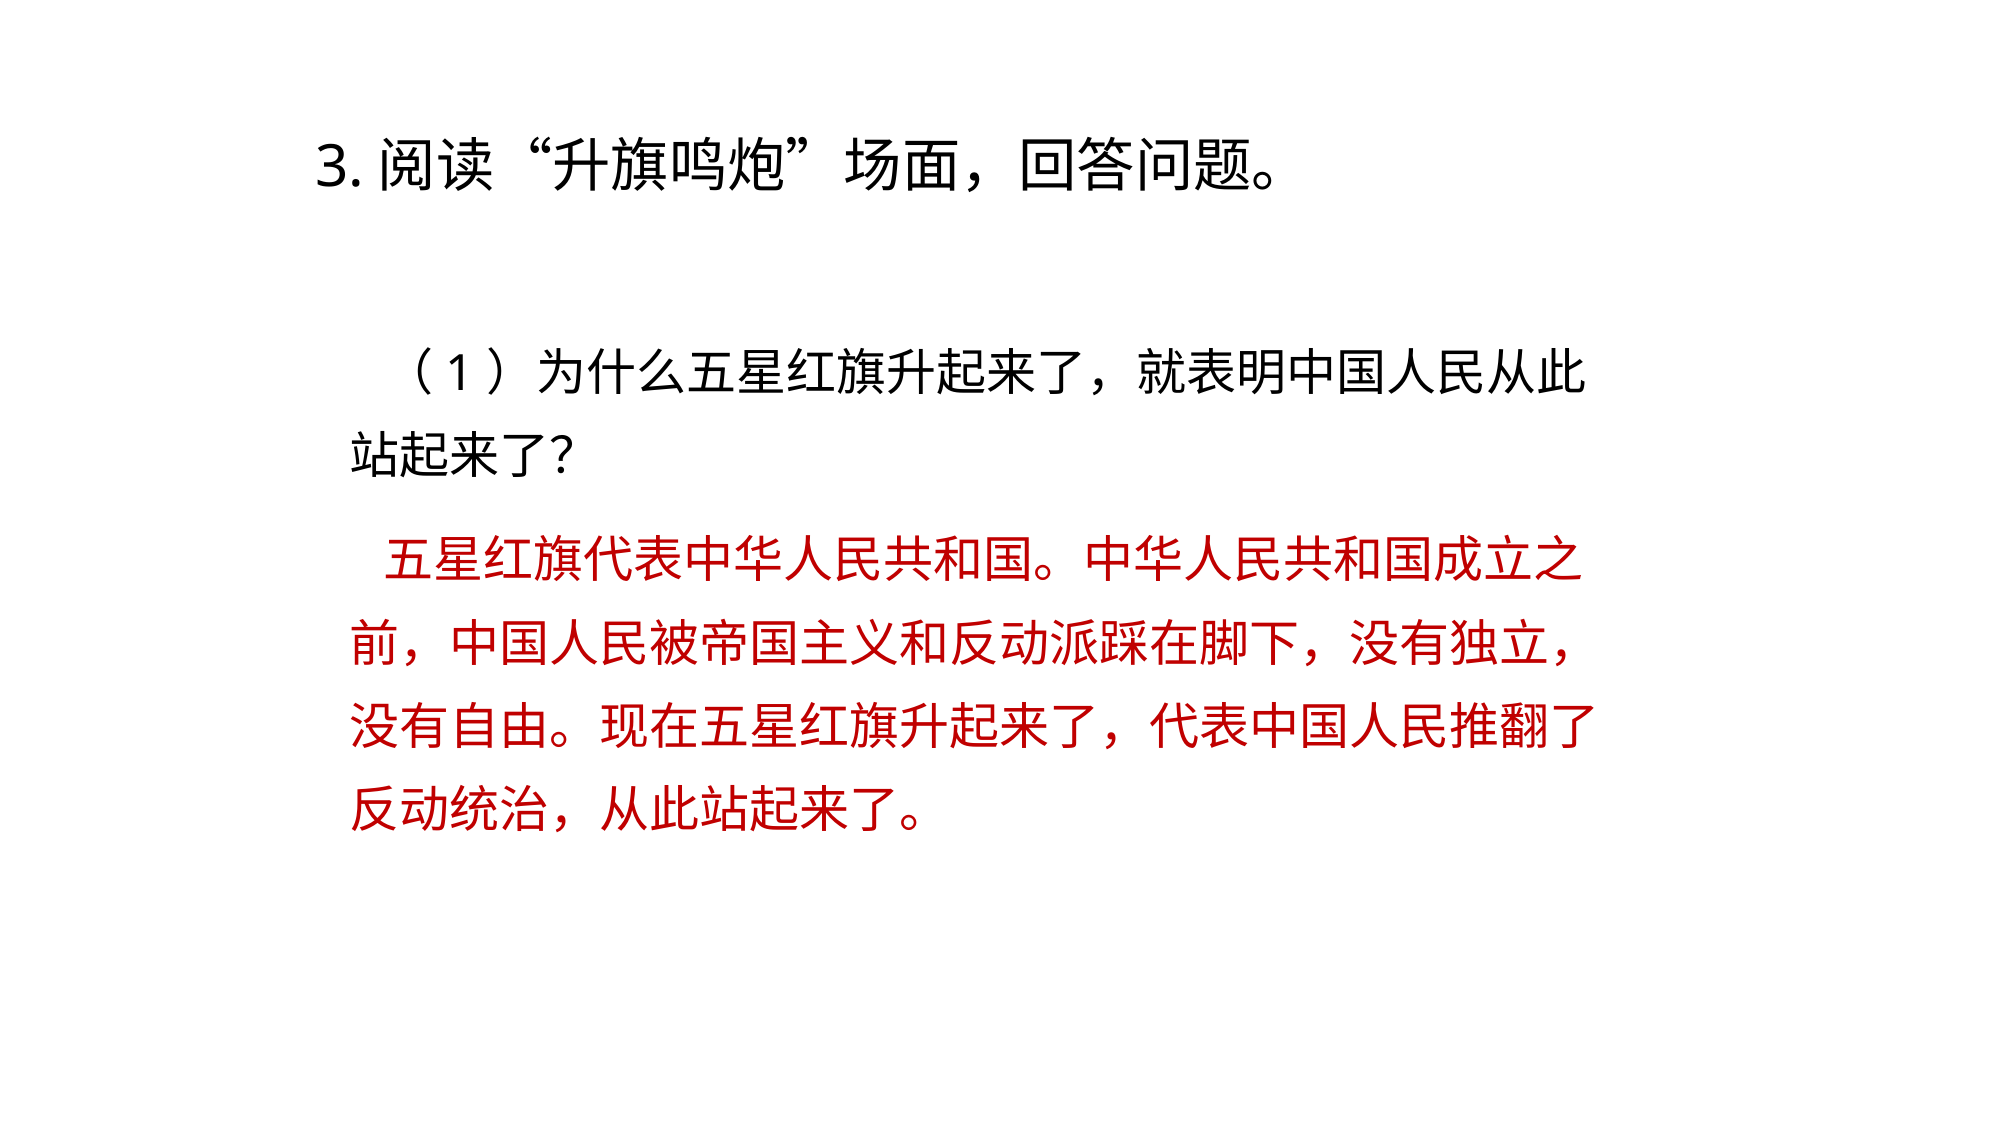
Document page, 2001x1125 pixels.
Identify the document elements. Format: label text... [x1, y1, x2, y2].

list 3.阅读“升旗鸣炮”场面，回答问题。 [303, 131, 1705, 230]
text_box （1）为什么五星红旗升起来了，就表明中国人民从此站起来了？ 五星红旗代表中华人民共和国。中华人民共和国成立之前，中国人民被帝国主义和反动派踩在脚下，没有独立，没有自由。现在五星红旗升起来了，代表中国人民推翻了反动统治，从此站起来了。 [334, 309, 1634, 929]
